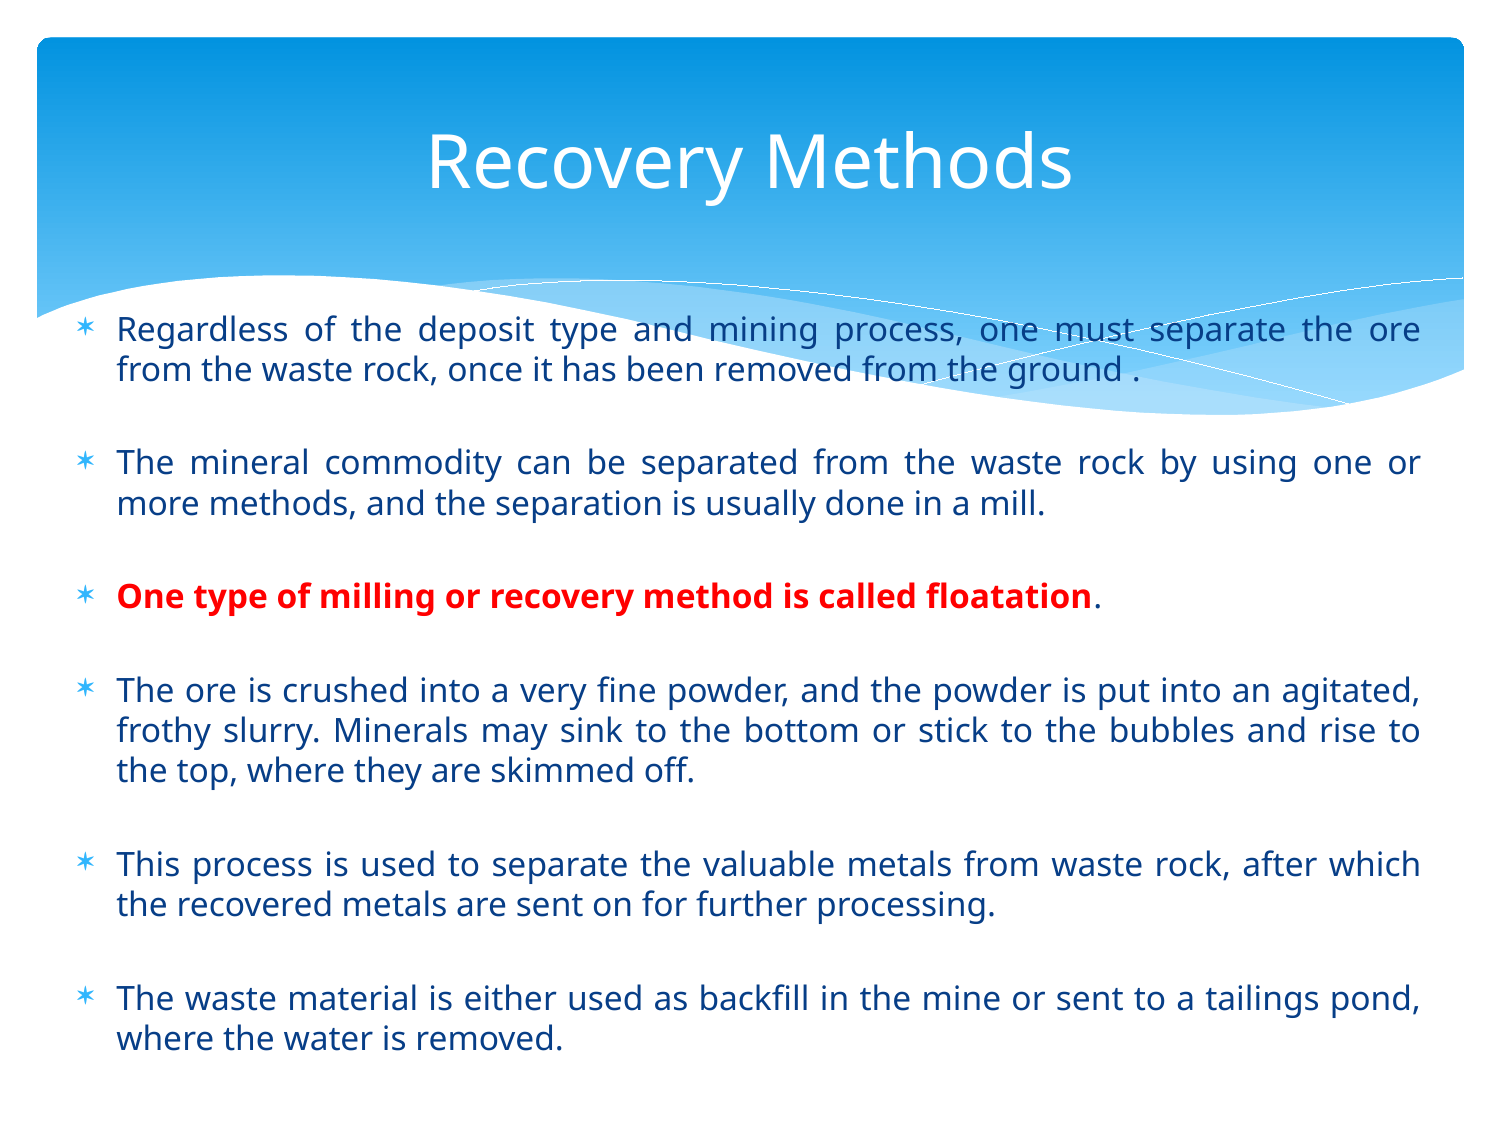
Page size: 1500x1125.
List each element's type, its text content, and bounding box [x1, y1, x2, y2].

list Regardless of the deposit type and mining process, one must separate the ore from the waste rock, once it has been removed from the ground . The mineral commodity can be separated from the waste rock by using one or more methods, and the separation is usually done in a mill. One type of milling or recovery method is called floatation. The ore is crushed into a very fine powder, and the powder is put into an agitated, frothy slurry. Minerals may sink to the bottom or stick to the bubbles and rise to the top, where they are skimmed off. This process is used to separate the valuable metals from waste rock, after which the recovered metals are sent on for further processing. The waste material is either used as backfill in the mine or sent to a tailings pond, where the water is removed. [62, 299, 1438, 1075]
title Recovery Methods [75, 55, 1425, 261]
